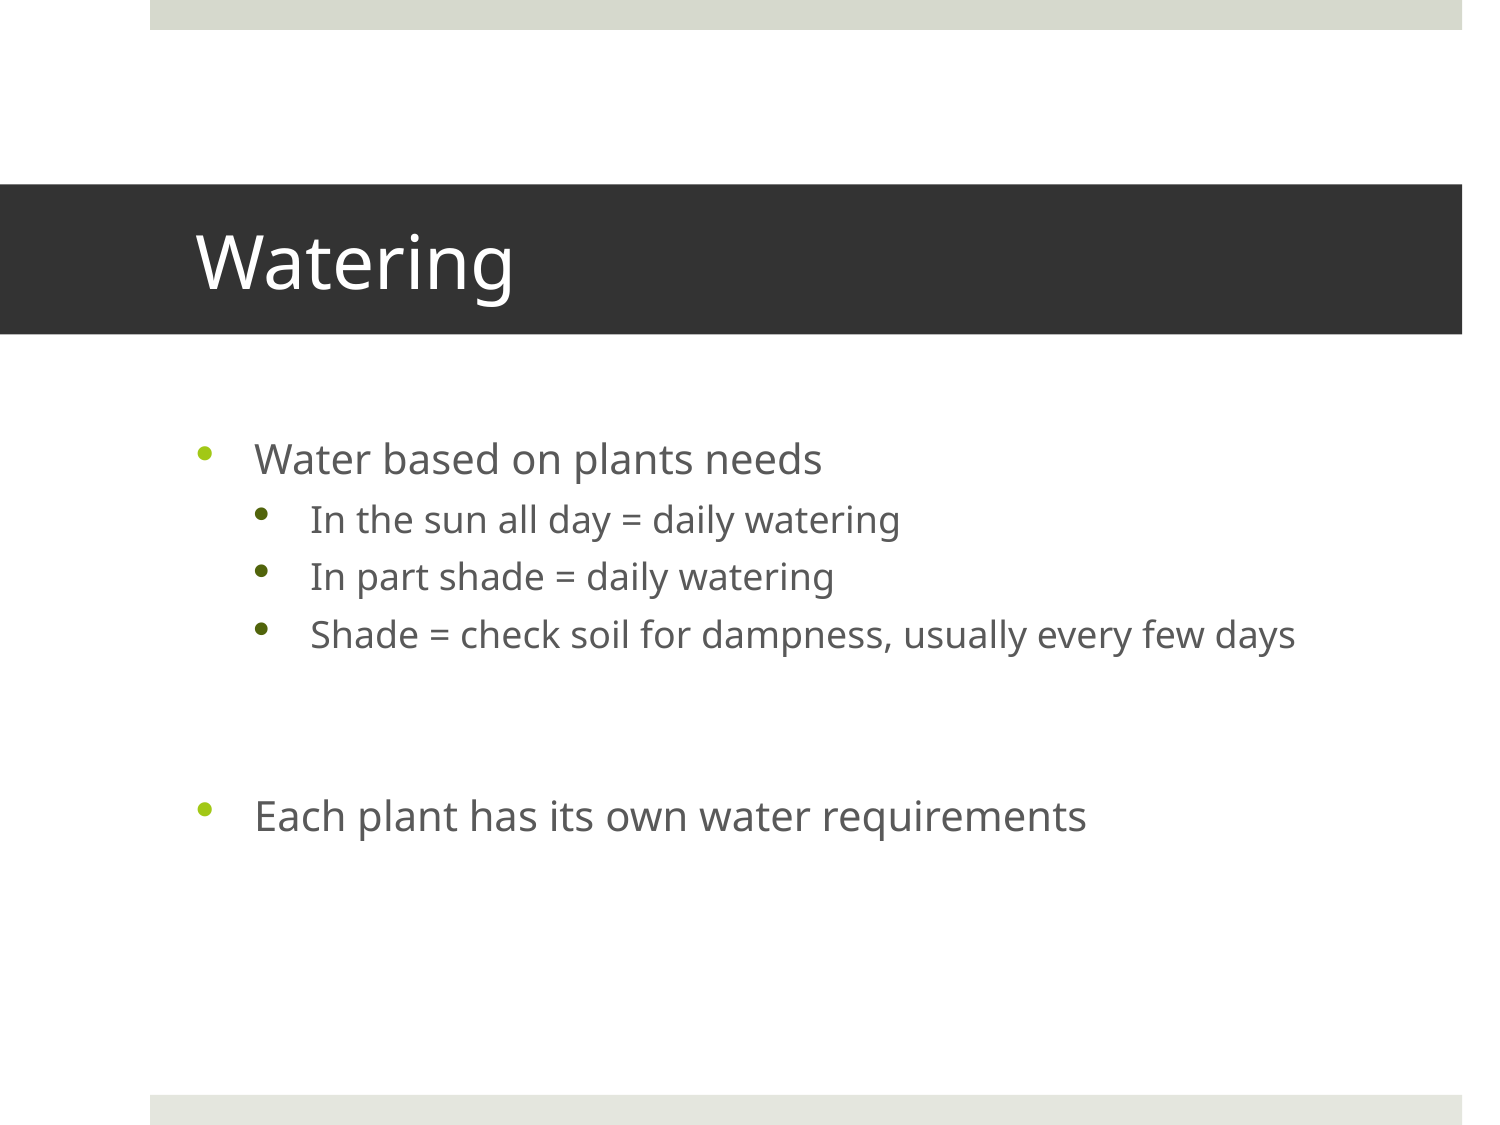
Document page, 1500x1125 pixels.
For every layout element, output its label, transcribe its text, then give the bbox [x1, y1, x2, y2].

title Watering [0, 184, 1463, 335]
list Water based on plants needs In the sun all day = daily watering In part shade = daily watering Shade = check soil for dampness, usually every few days Each plant has its own water requirements [182, 425, 1432, 1028]
